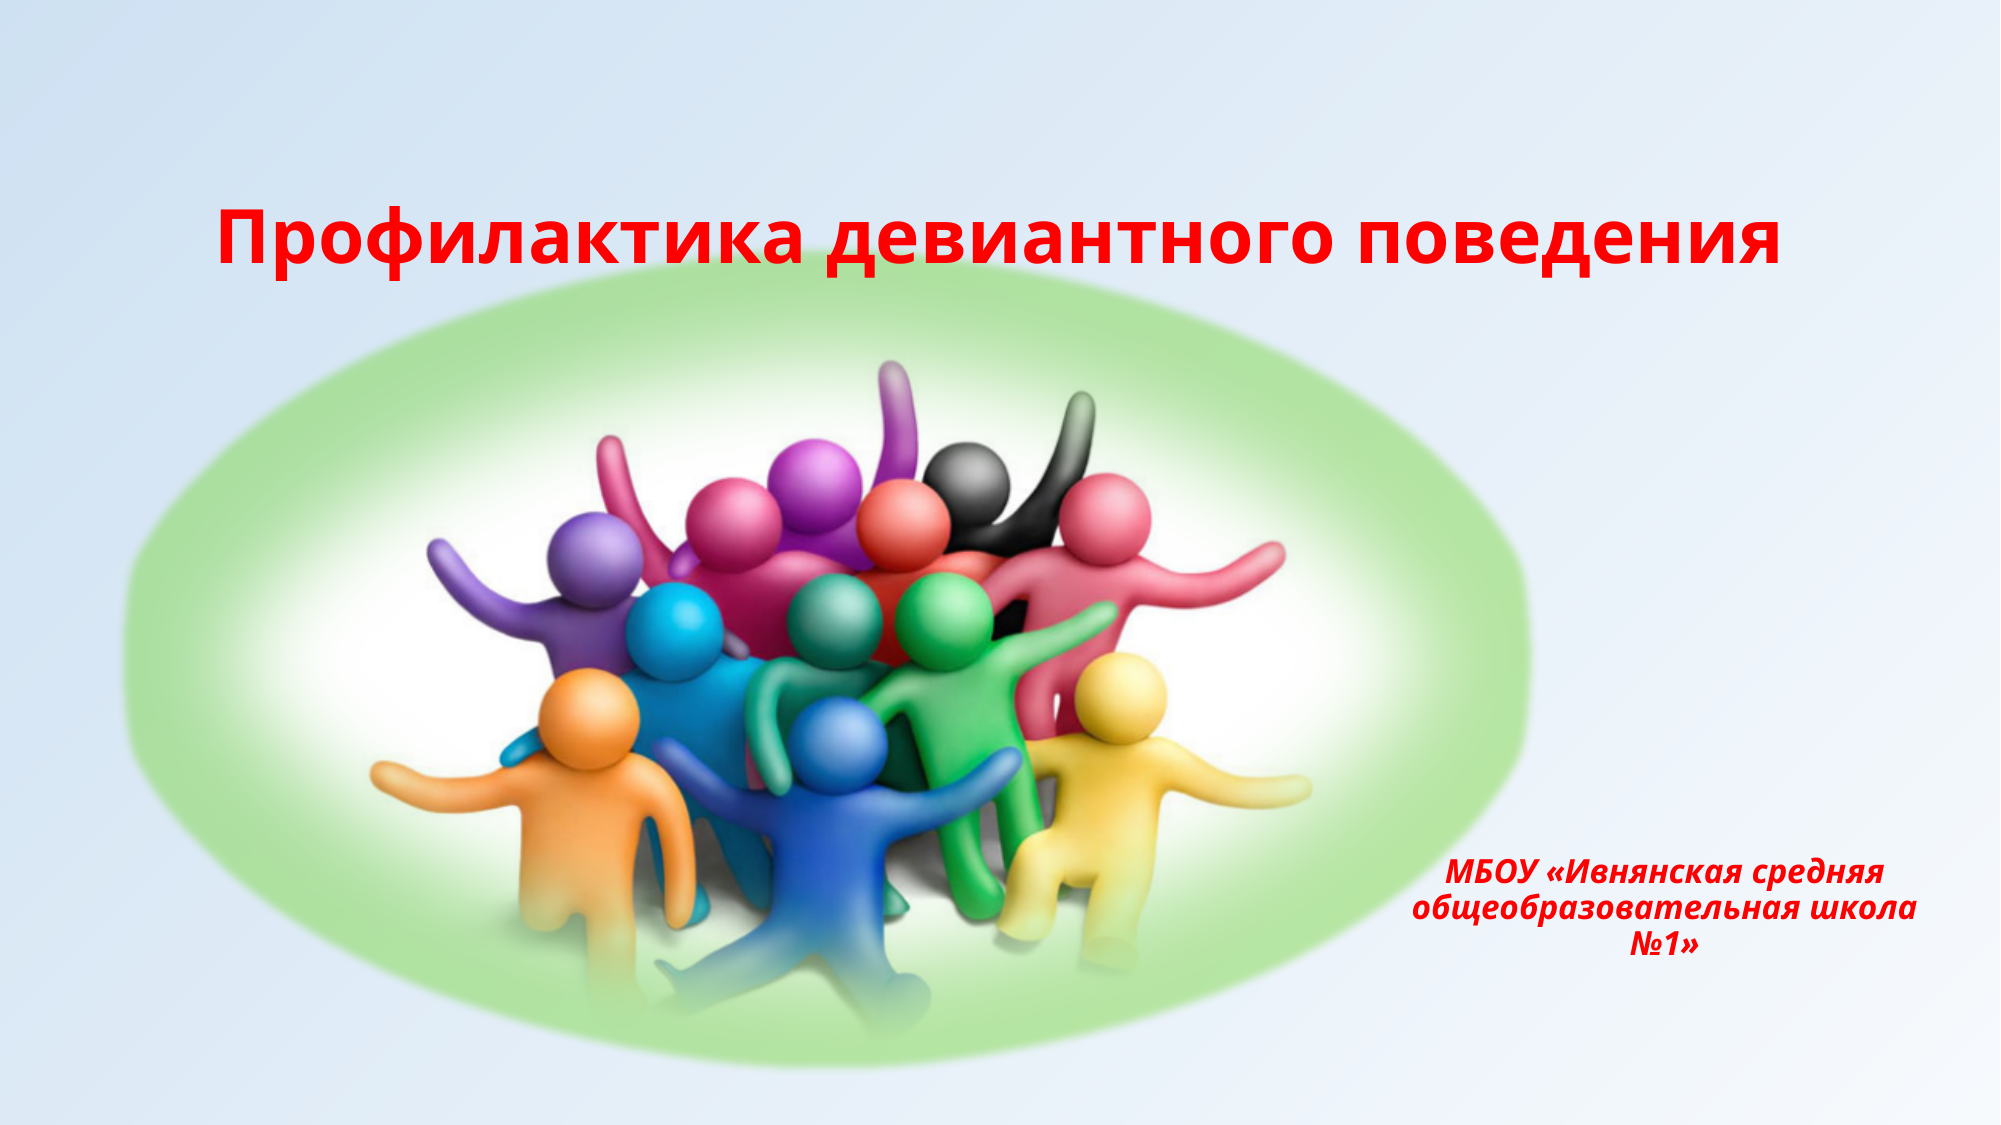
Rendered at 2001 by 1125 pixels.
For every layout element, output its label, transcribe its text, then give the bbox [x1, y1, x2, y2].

picture [98, 249, 1556, 1070]
subtitle МБОУ «Ивнянская средняя общеобразовательная школа №1» [1365, 847, 1964, 1096]
title Профилактика девиантного поведения [35, 0, 1964, 566]
